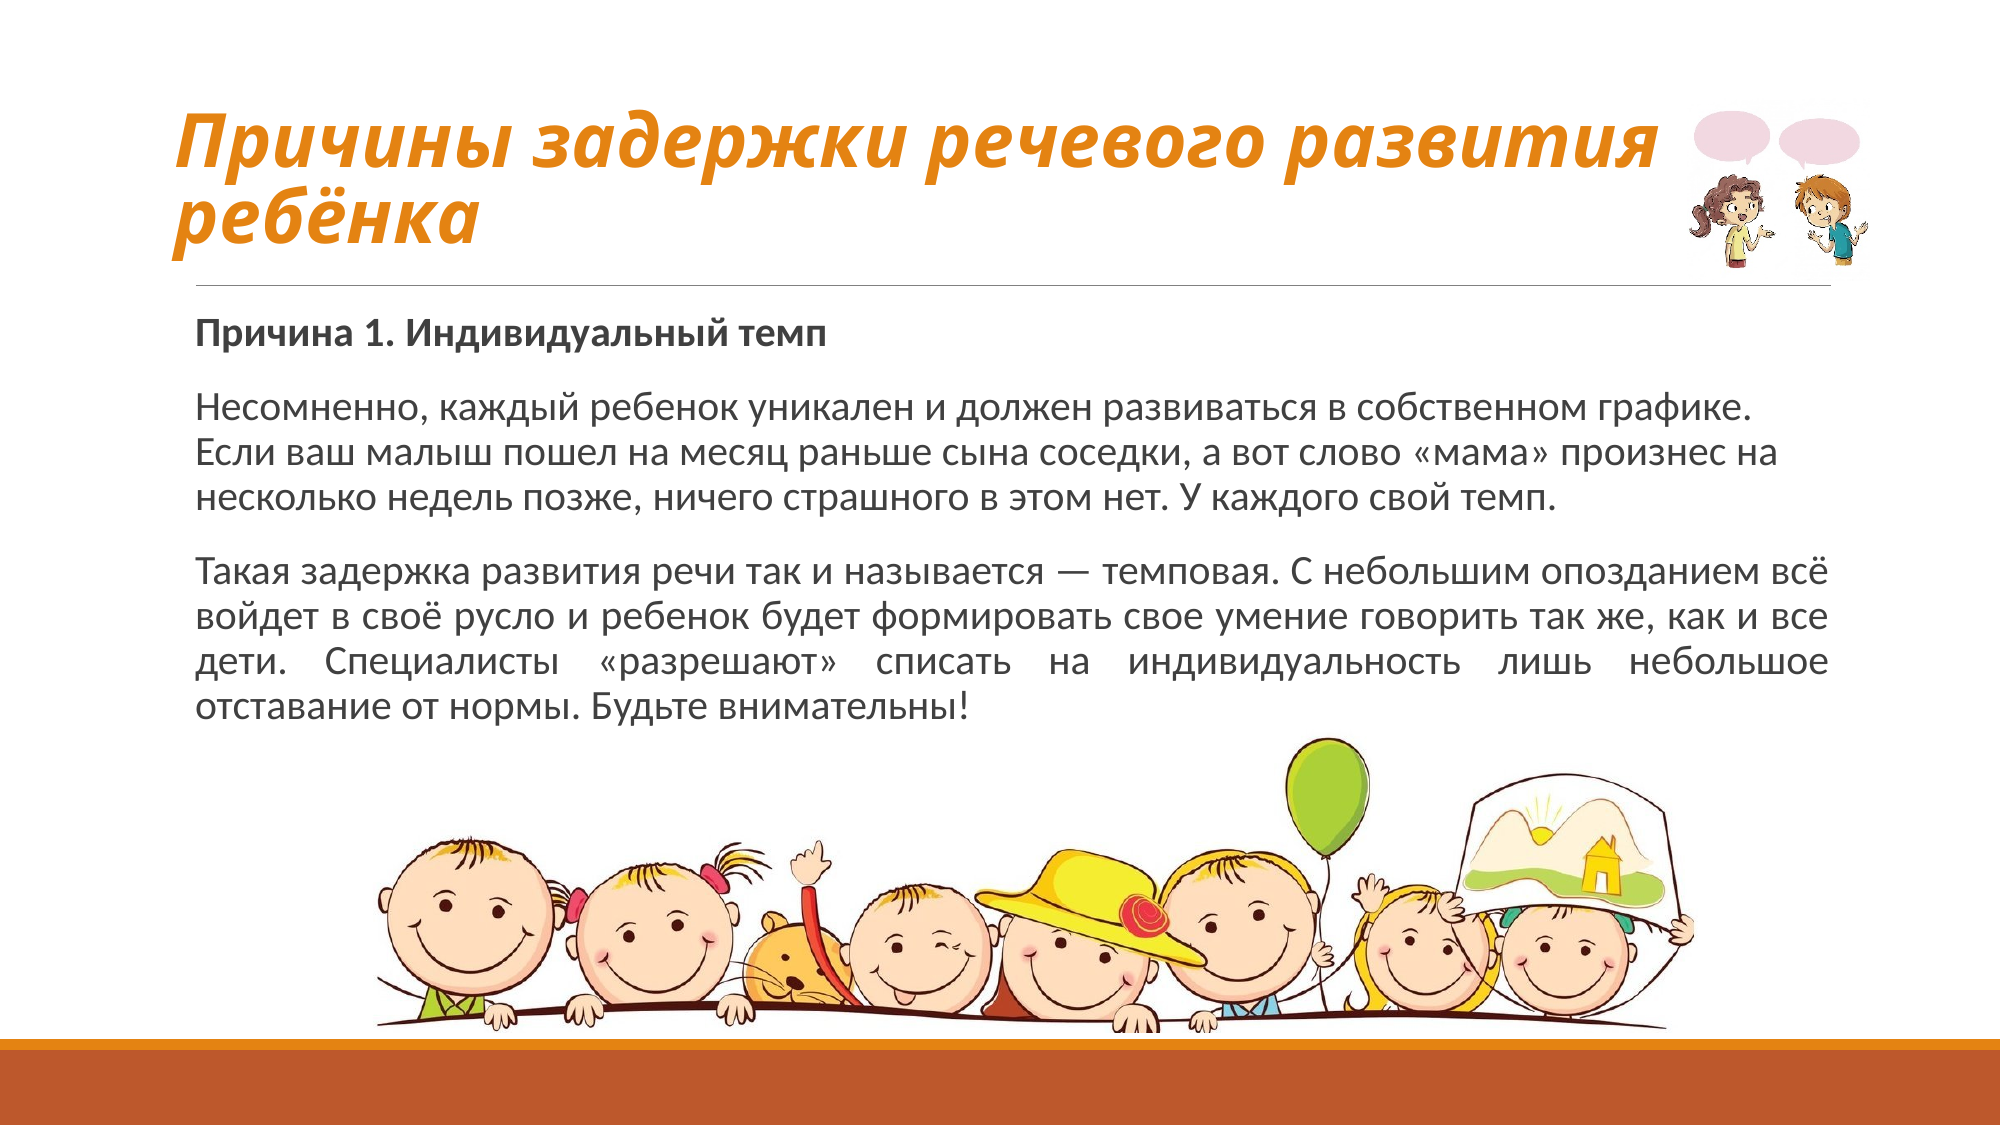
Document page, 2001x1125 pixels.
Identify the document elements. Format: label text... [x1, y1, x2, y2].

picture [1686, 98, 1870, 282]
list Причина 1. Индивидуальный темп Несомненно, каждый ребенок уникален и должен развиваться в собственном графике. Если ваш малыш пошел на месяц раньше сына соседки, а вот слово «мама» произнес на несколько недель позже, ничего страшного в этом нет. У каждого свой темп. Такая задержка развития речи так и называется — темповая. С небольшим опозданием всё войдет в своё русло и ребенок будет формировать свое умение говорить так же, как и все дети. Специалисты «разрешают» списать на индивидуальность лишь небольшое отставание от нормы. Будьте внимательны! [180, 302, 1830, 963]
title Причины задержки речевого развития ребёнка [159, 28, 1810, 267]
picture [319, 706, 1712, 1034]
